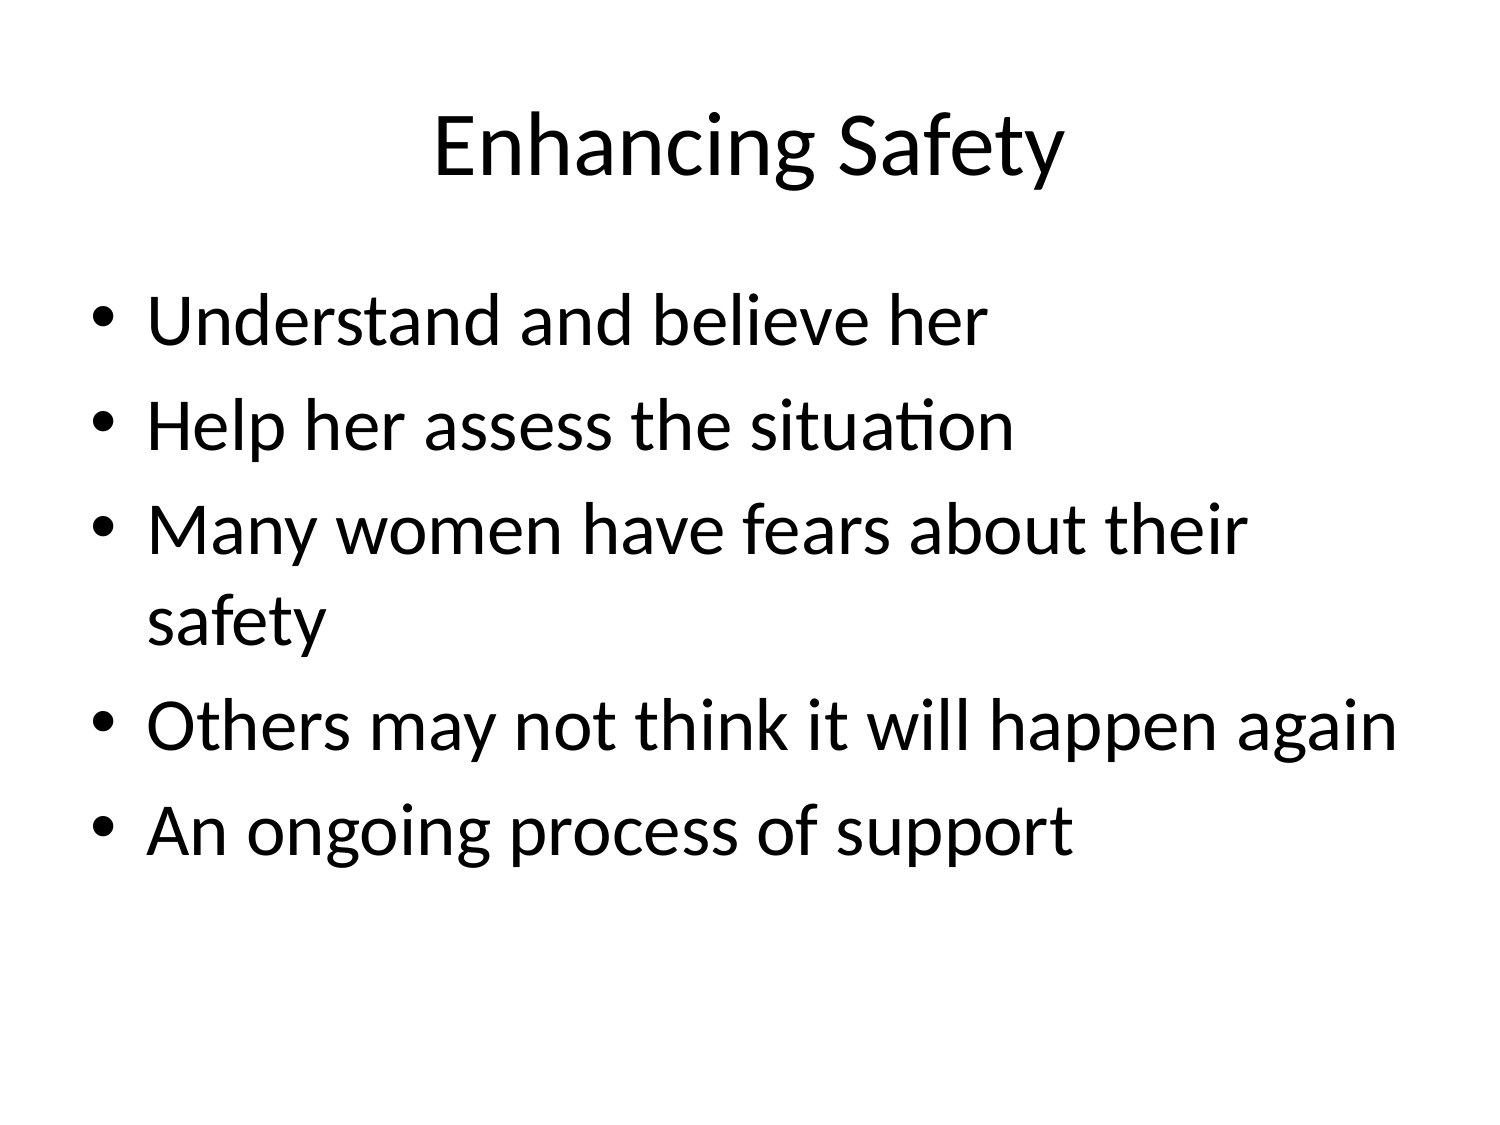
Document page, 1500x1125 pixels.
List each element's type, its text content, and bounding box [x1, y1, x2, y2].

title Enhancing Safety [75, 45, 1425, 233]
list Understand and believe her Help her assess the situation Many women have fears about their safety Others may not think it will happen again An ongoing process of support [75, 262, 1425, 1005]
